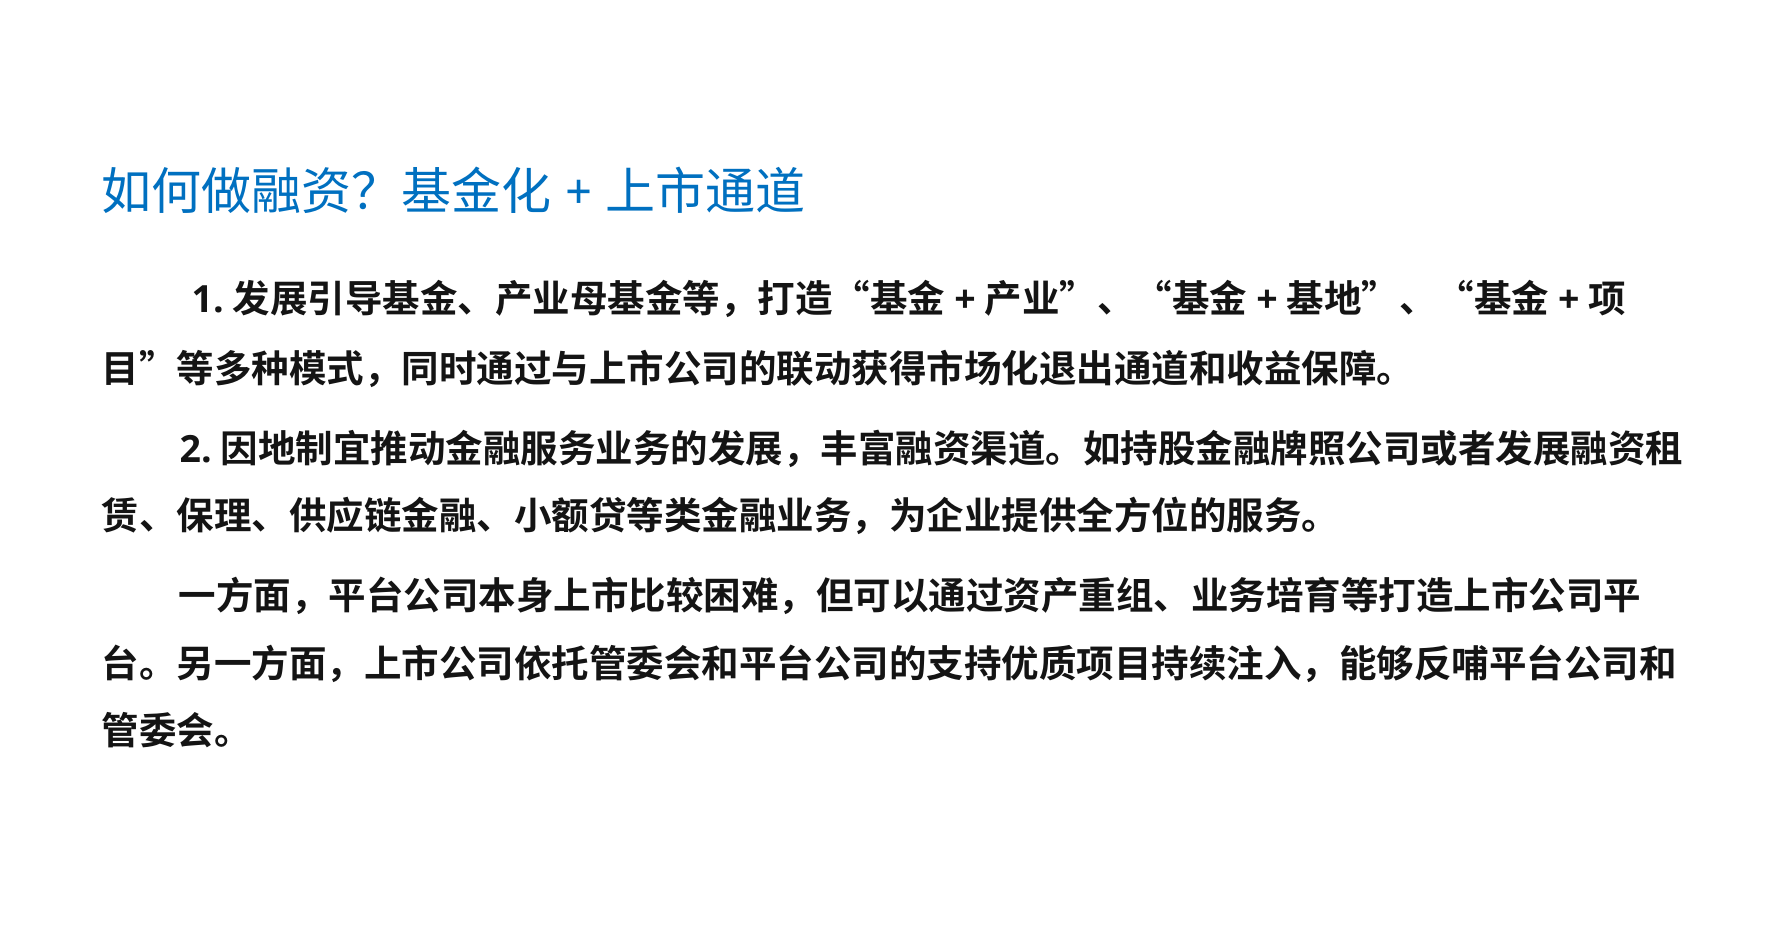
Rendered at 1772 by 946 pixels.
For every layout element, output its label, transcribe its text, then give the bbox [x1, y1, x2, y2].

text_box 如何做融资？基金化+上市通道 1.发展引导基金、产业母基金等，打造“基金+产业”、“基金+基地”、“基金+项目”等多种模式，同时通过与上市公司的联动获得市场化退出通道和收益保障。 2.因地制宜推动金融服务业务的发展，丰富融资渠道。如持股金融牌照公司或者发展融资租赁、保理、供应链金融、小额贷等类金融业务，为企业提供全方位的服务。 一方面，平台公司本身上市比较困难，但可以通过资产重组、业务培育等打造上市公司平台。另一方面，上市公司依托管委会和平台公司的支持优质项目持续注入，能够反哺平台公司和管委会。 [86, 122, 1713, 760]
